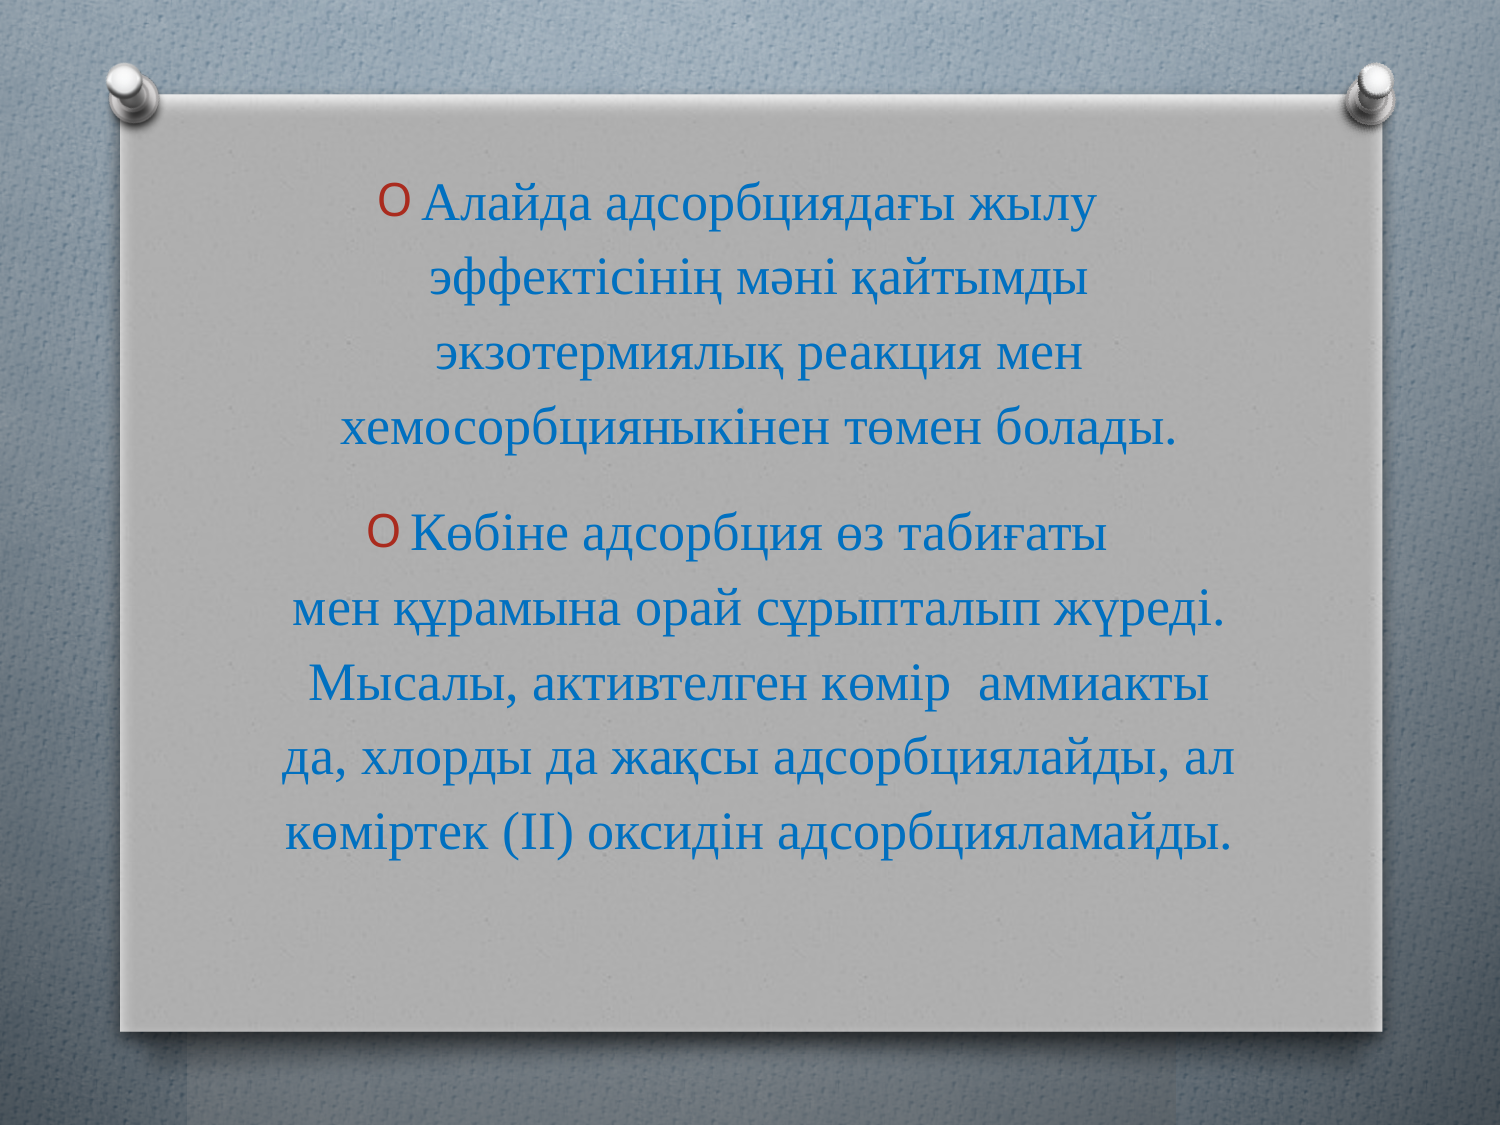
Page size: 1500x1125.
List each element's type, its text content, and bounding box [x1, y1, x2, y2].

picture [75, 31, 197, 152]
picture [1317, 35, 1439, 156]
list Алайда адсорбциядағы жылу эффектісінің мәні қайтымды экзотермиялық реакция мен хемосорбцияныкінен төмен болады. Көбіне адсорбция өз табиғаты мен құрамына орай сұрыпталып жүреді. Мысалы, активтелген көмір аммиакты да, хлорды да жақсы адсорбциялайды, ал көміртек (ІІ) оксидін адсорбцияламайды. [218, 148, 1257, 940]
